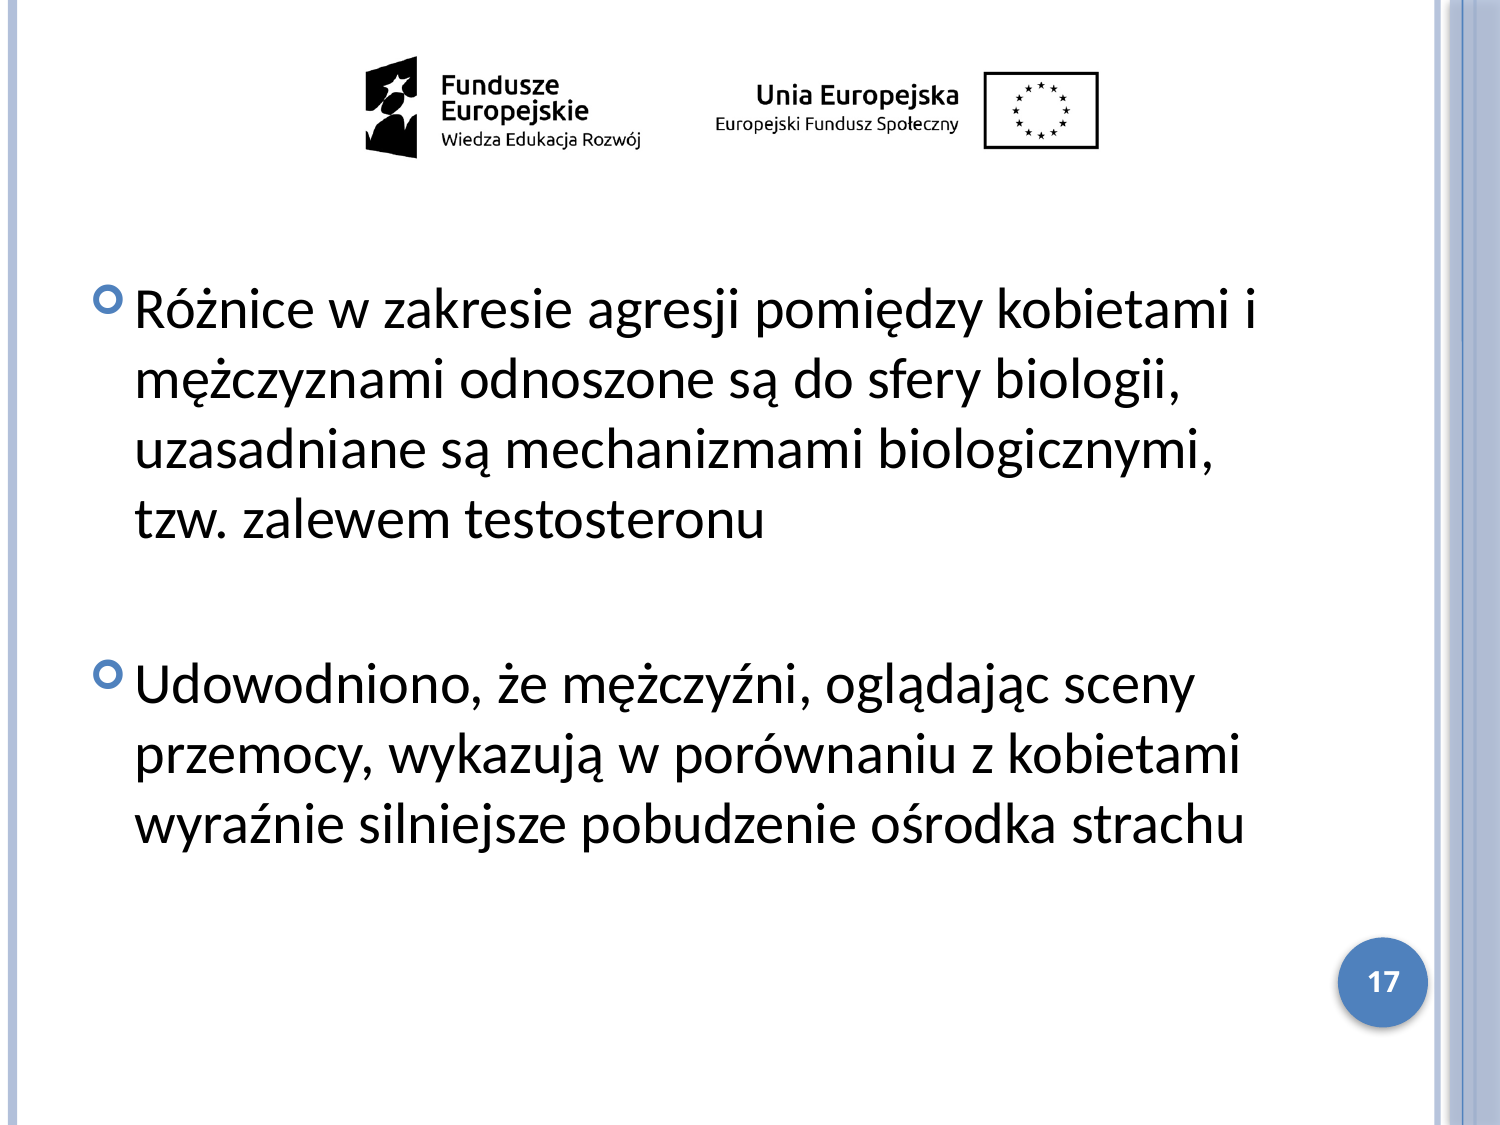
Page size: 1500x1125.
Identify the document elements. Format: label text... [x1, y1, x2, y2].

slide_number 17 [1333, 940, 1434, 1027]
list Różnice w zakresie agresji pomiędzy kobietami i mężczyznami odnoszone są do sfery biologii, uzasadniane są mechanizmami biologicznymi, tzw. zalewem testosteronu Udowodniono, że mężczyźni, oglądając sceny przemocy, wykazują w porównaniu z kobietami wyraźnie silniejsze pobudzenie ośrodka strachu [75, 262, 1300, 1062]
picture [340, 30, 1124, 184]
